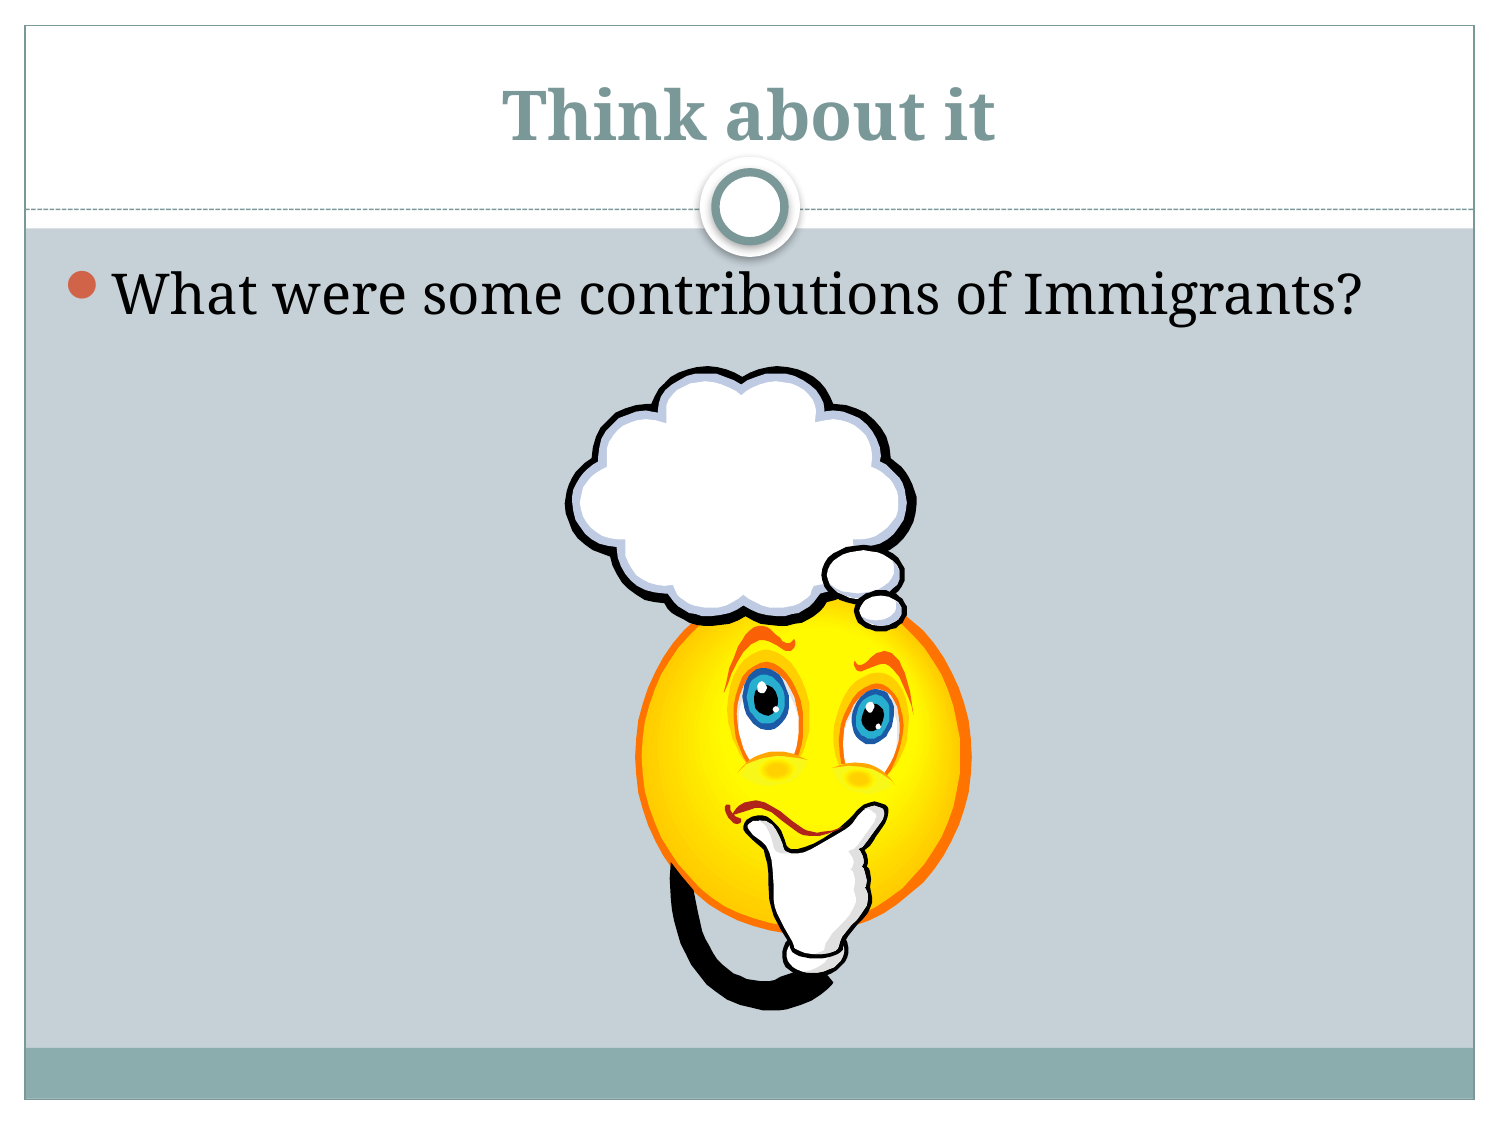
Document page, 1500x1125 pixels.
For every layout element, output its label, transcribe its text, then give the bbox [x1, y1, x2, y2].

picture [562, 363, 975, 1013]
title Think about it [49, 37, 1450, 162]
list What were some contributions of Immigrants? [49, 250, 1445, 1001]
